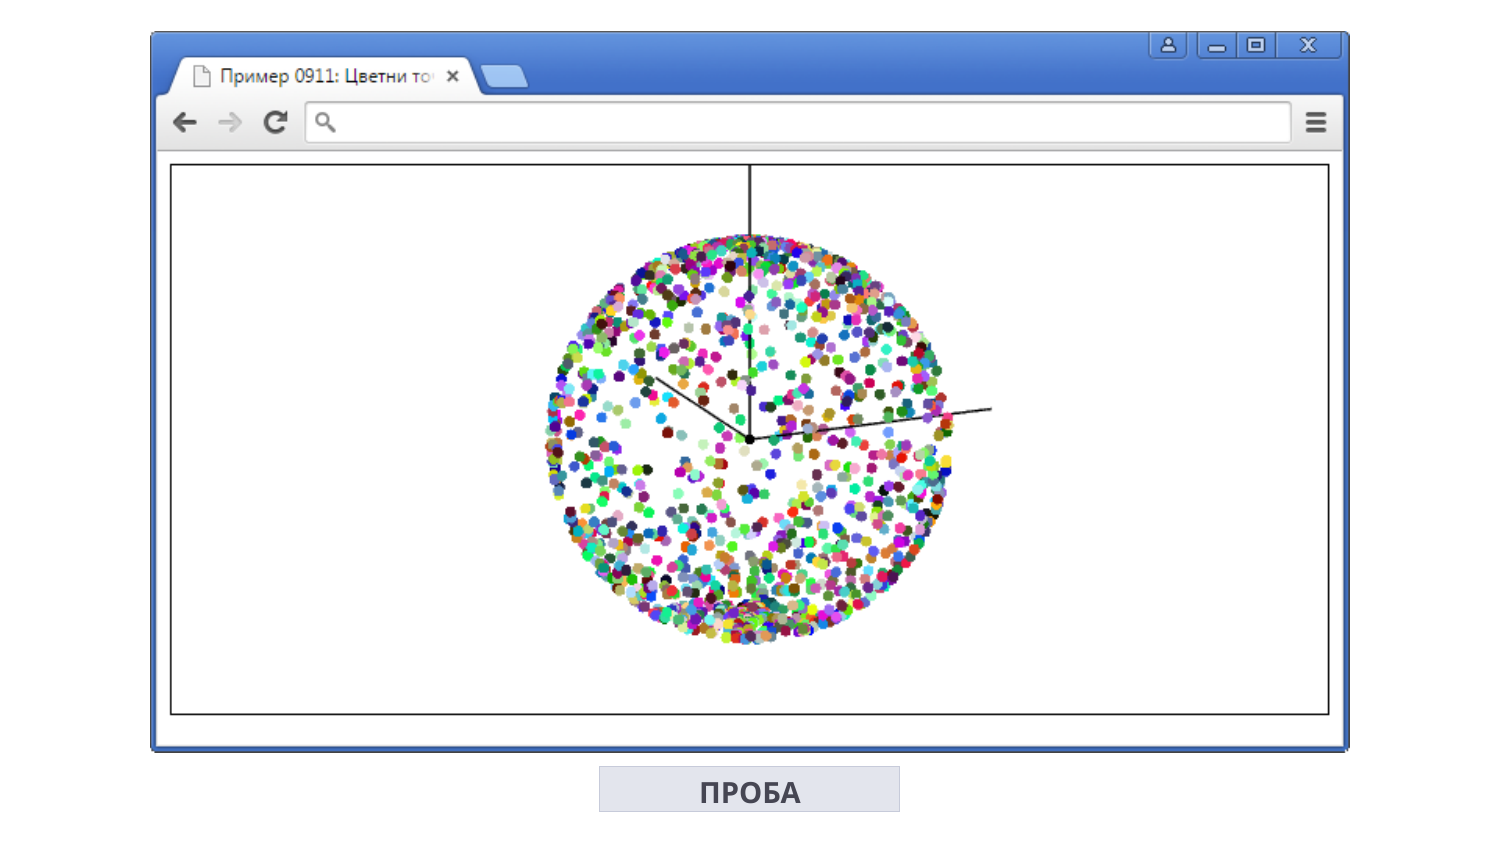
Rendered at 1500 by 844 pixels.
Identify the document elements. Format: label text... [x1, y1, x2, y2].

text_box ПРОБА [599, 766, 900, 812]
picture [149, 31, 1351, 753]
